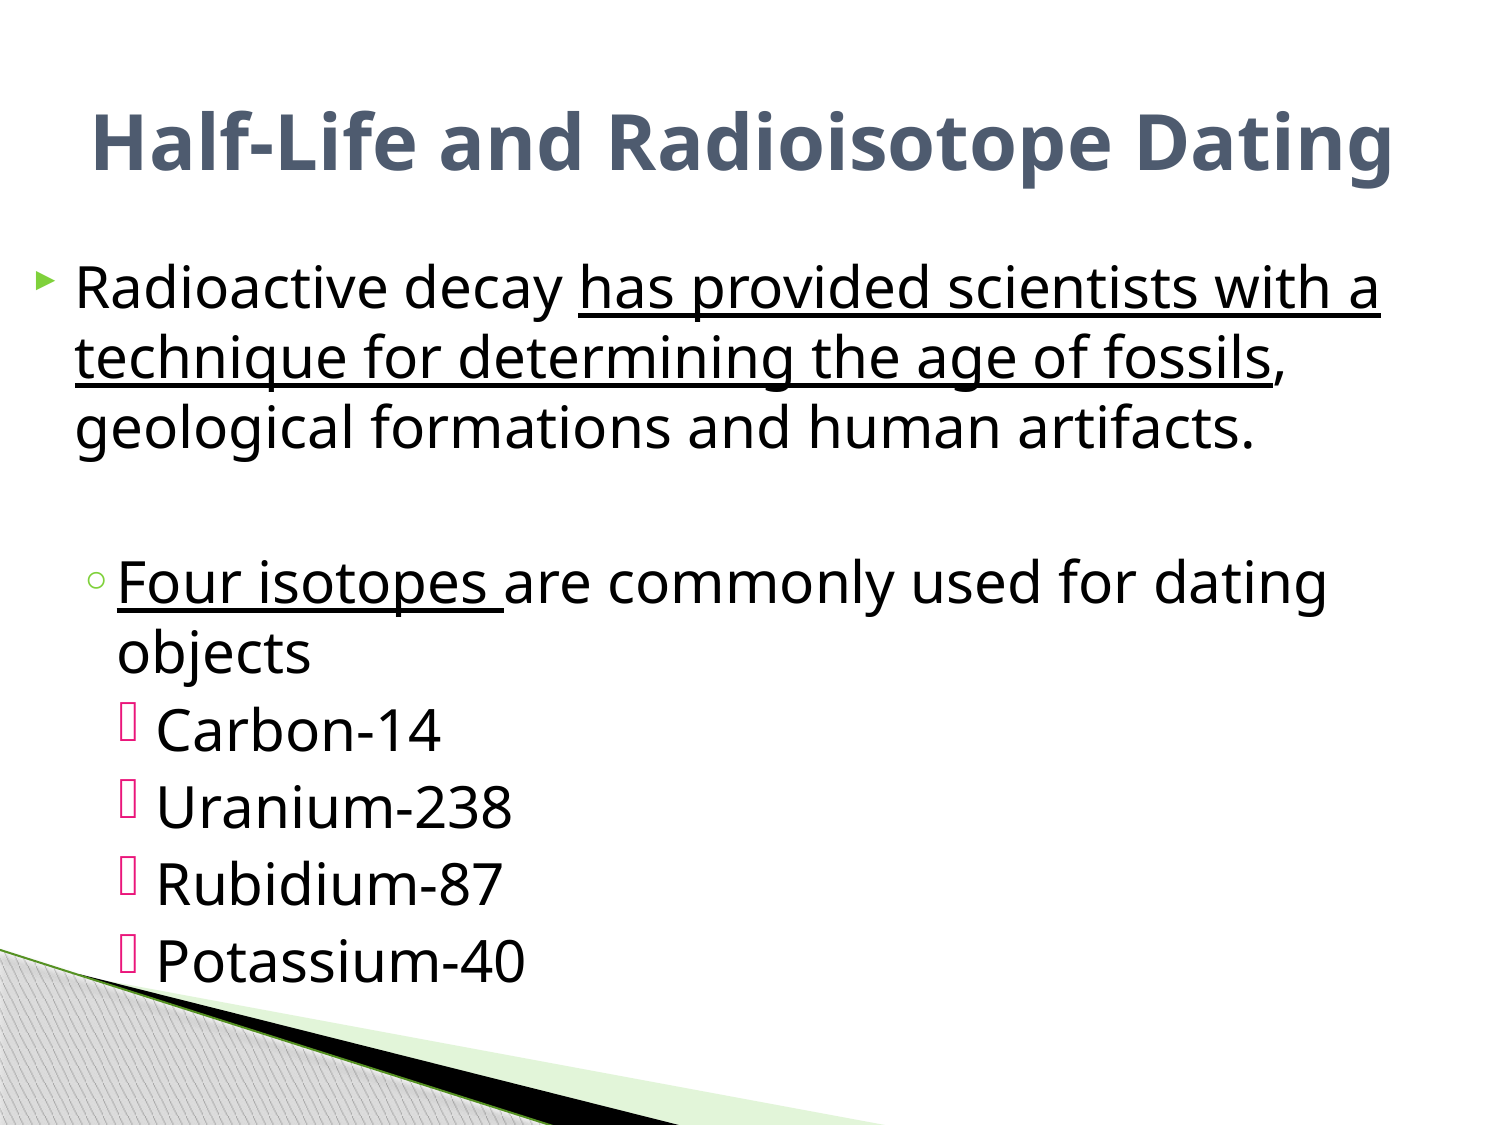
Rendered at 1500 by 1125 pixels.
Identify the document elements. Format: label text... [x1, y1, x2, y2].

title Half-Life and Radioisotope Dating [75, 45, 1425, 233]
list Radioactive decay has provided scientists with a technique for determining the age of fossils, geological formations and human artifacts. Four isotopes are commonly used for dating objects Carbon-14 Uranium-238 Rubidium-87 Potassium-40 [0, 243, 1500, 1125]
